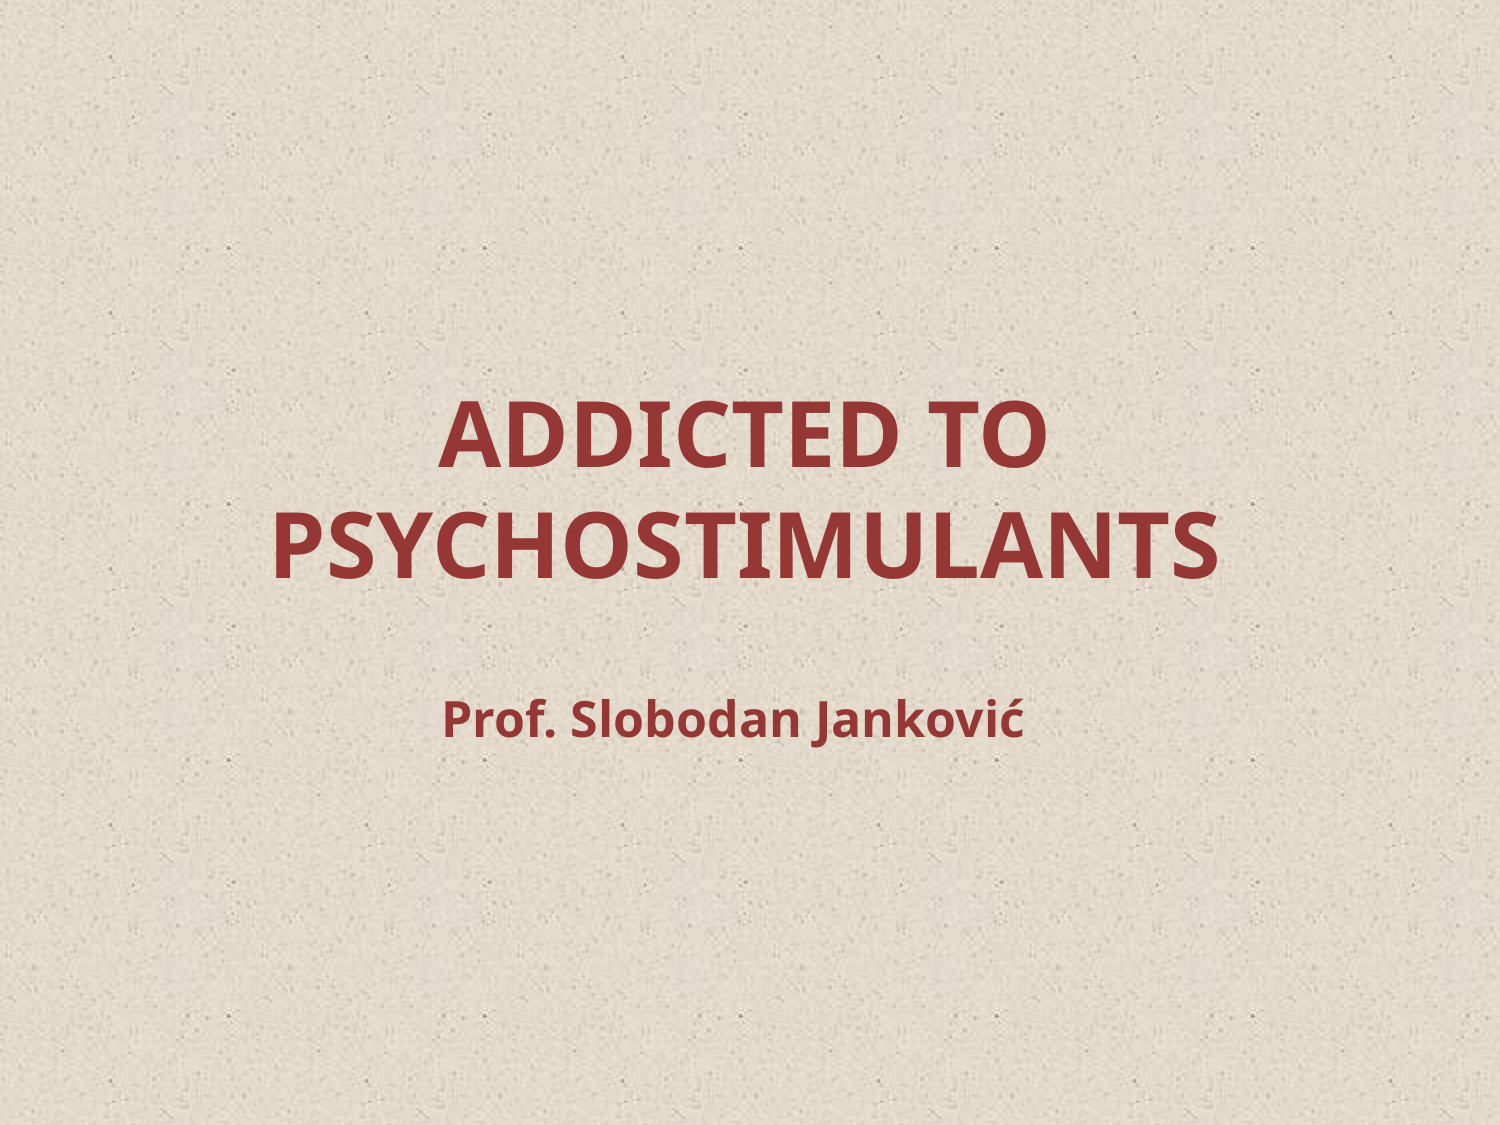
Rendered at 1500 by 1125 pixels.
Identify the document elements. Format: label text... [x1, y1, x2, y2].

list Prof. Slobodan Janković [58, 679, 1409, 923]
picture [0, 0, 1500, 1125]
title ADDICTED TO PSYCHOSTIMULANTS [70, 339, 1421, 633]
